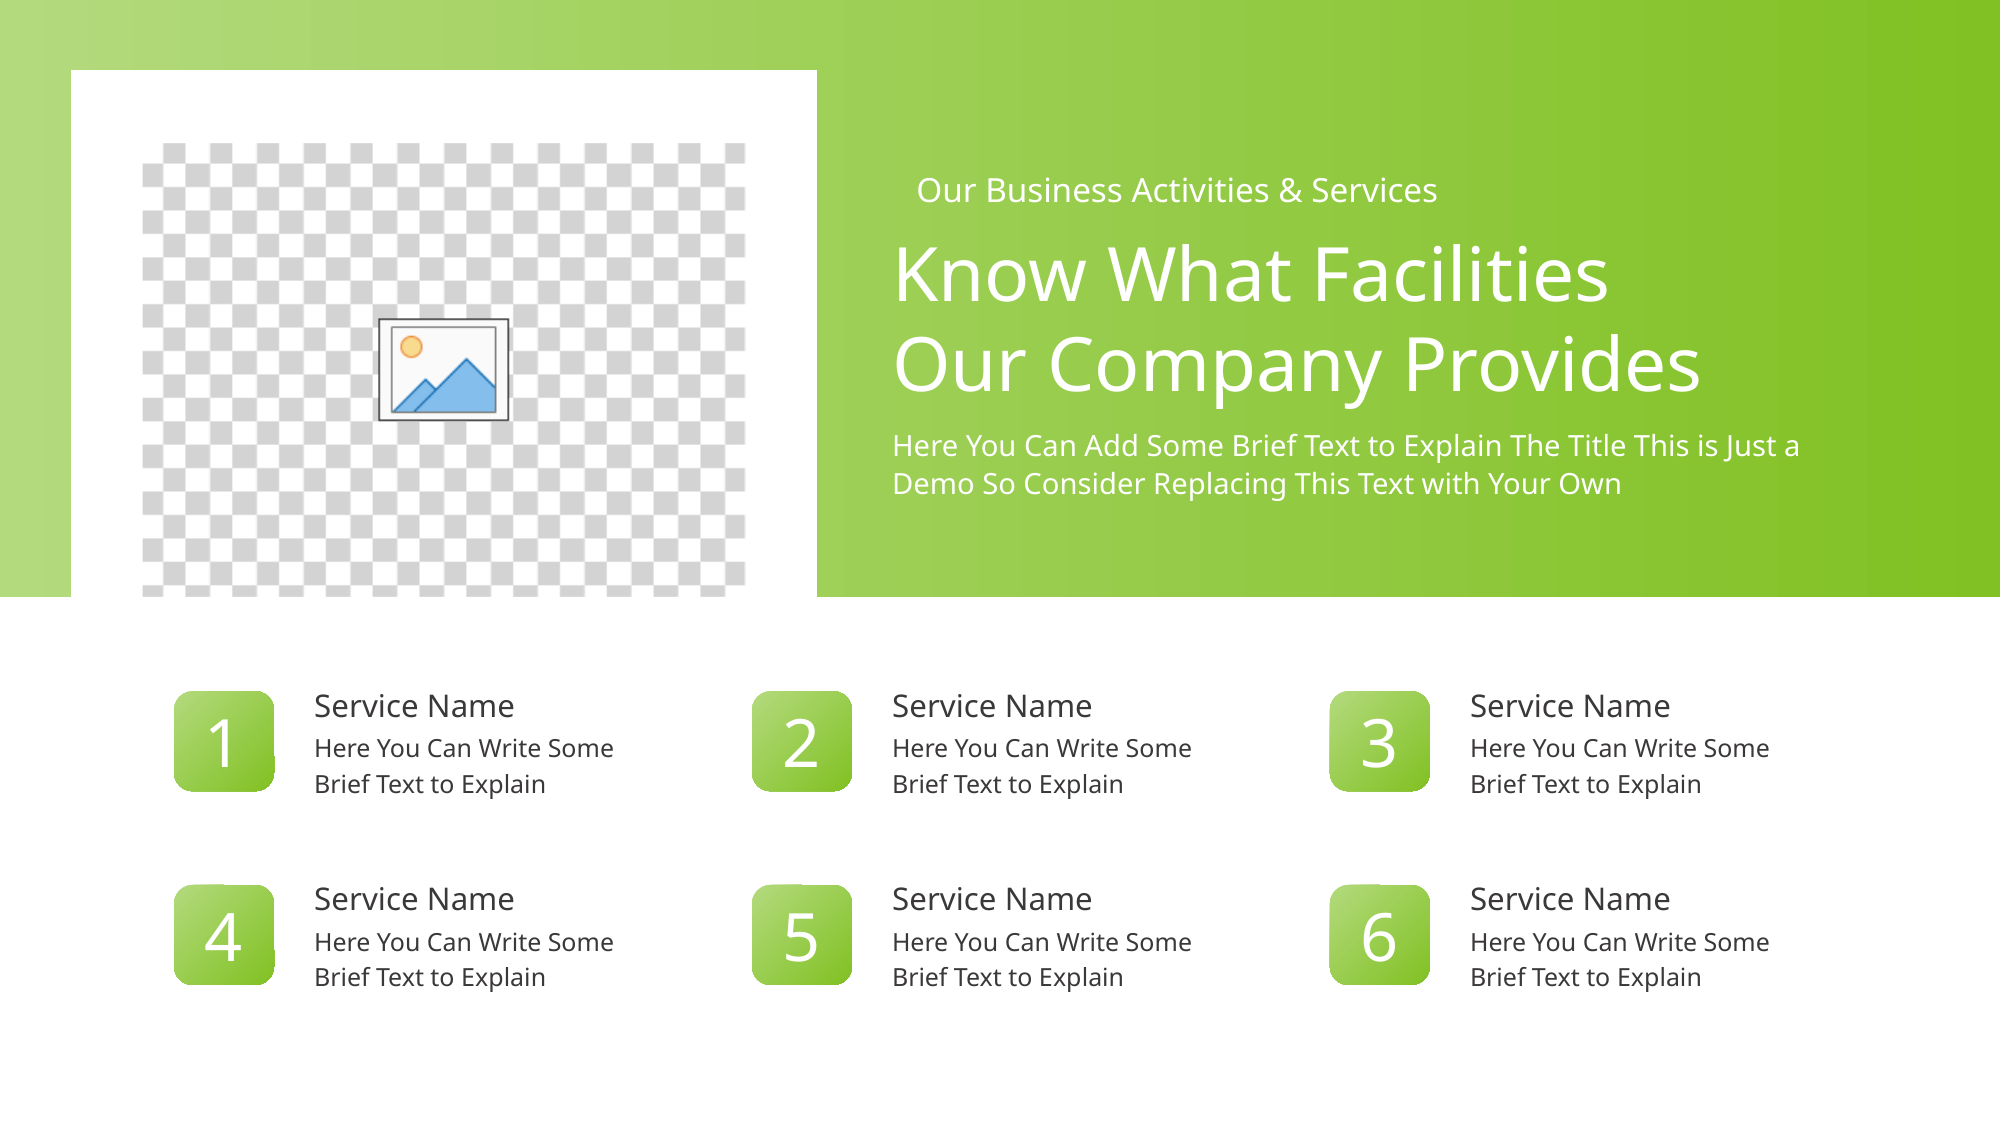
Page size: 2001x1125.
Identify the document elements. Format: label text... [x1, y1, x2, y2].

text_box Our Business Activities & Services [901, 161, 1455, 217]
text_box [751, 872, 1267, 998]
picture [142, 142, 746, 598]
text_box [751, 678, 1267, 804]
text_box [0, 0, 2000, 597]
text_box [1329, 872, 1845, 998]
text_box Know What Facilities Our Company Provides [877, 218, 1901, 414]
text_box [0, 597, 2000, 1125]
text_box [1329, 678, 1845, 804]
text_box Here You Can Add Some Brief Text to Explain The Title This is Just a Demo So Consider Replacing This Text with Your Own [877, 417, 1901, 508]
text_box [174, 678, 689, 804]
text_box [71, 70, 817, 597]
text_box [174, 872, 689, 998]
